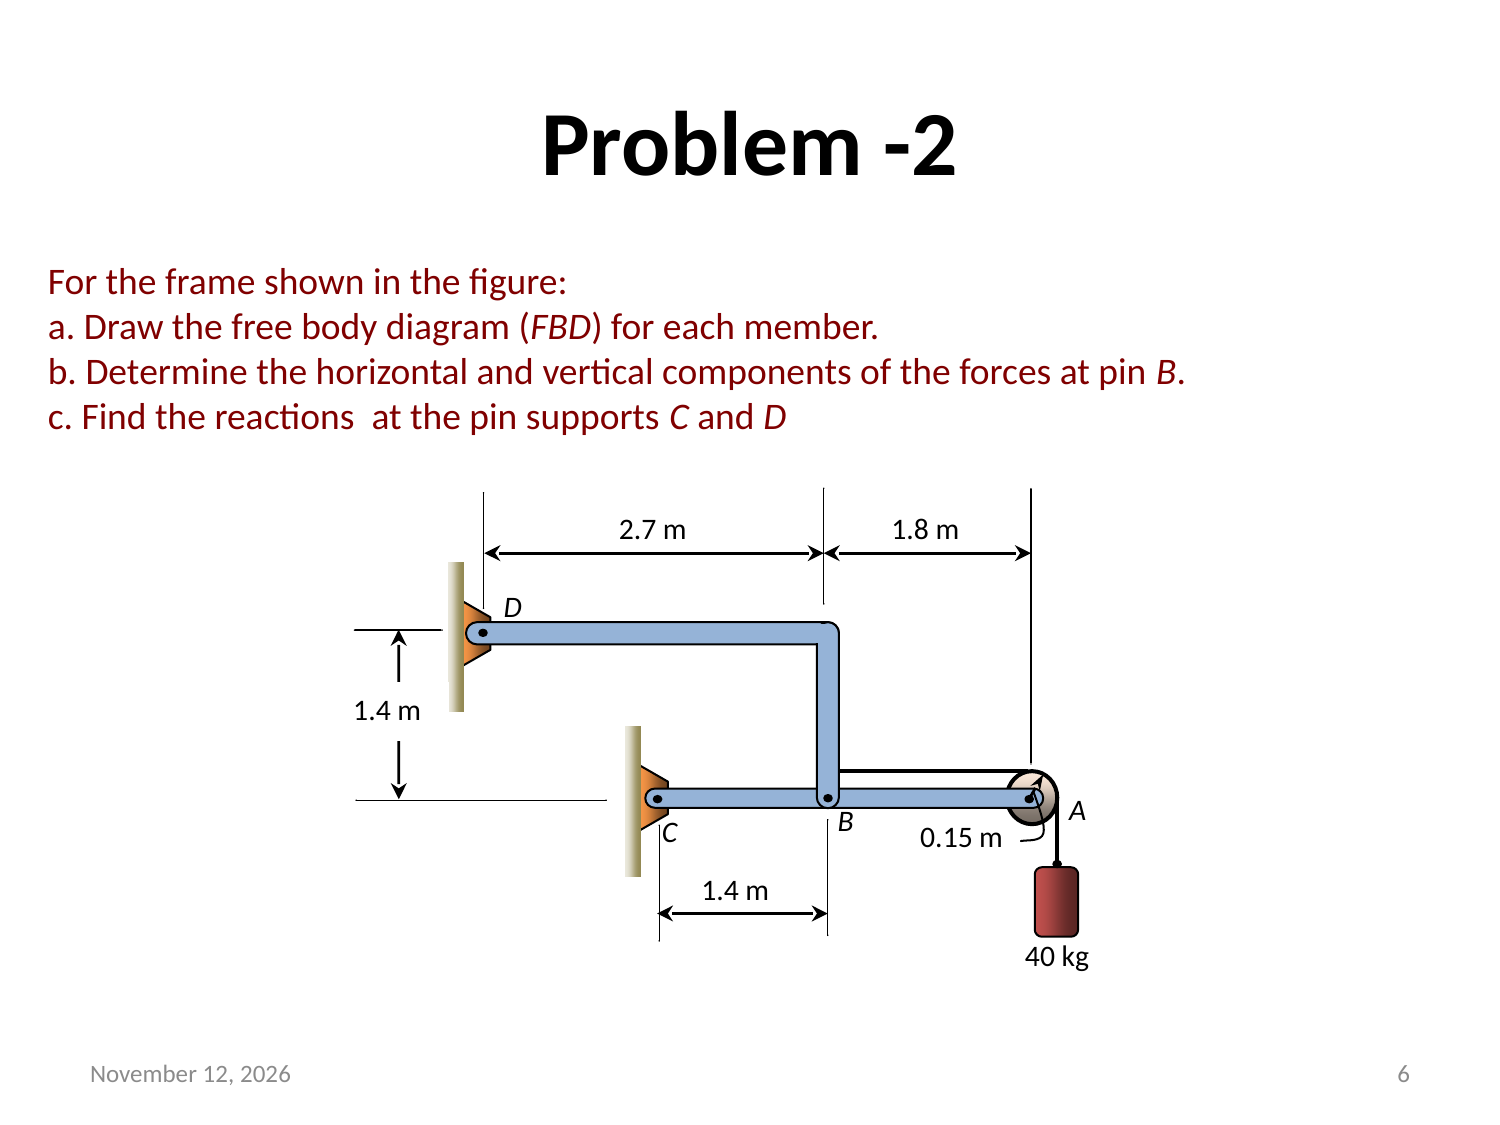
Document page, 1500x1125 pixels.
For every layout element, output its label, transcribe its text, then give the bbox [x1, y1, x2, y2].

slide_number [75, 1042, 425, 1103]
title Problem -2 [75, 45, 1425, 233]
slide_number 6 [1074, 1042, 1425, 1103]
picture [333, 487, 1146, 988]
text_box For the frame shown in the figure: a. Draw the free body diagram (FBD) for each member. b. Determine the horizontal and vertical components of the forces at pin B. c. Find the reactions at the pin supports C and D [33, 249, 1446, 445]
